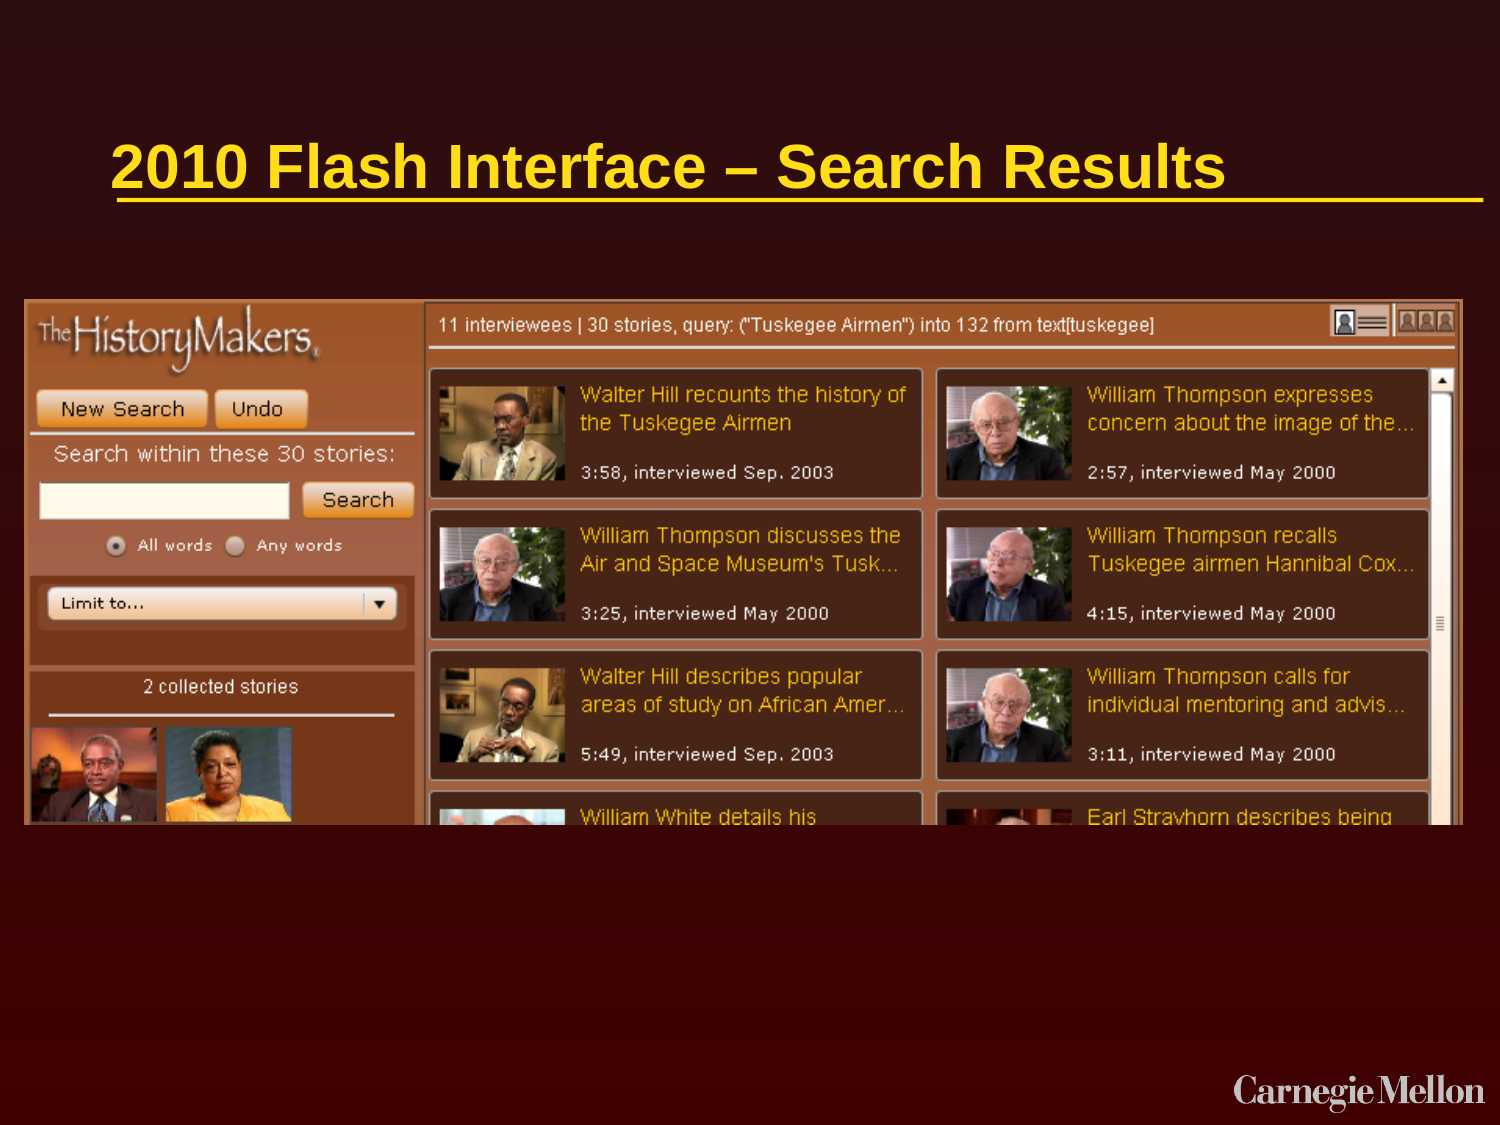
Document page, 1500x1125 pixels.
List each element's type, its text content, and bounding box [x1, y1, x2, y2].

picture [1234, 1074, 1485, 1113]
picture [24, 299, 1463, 826]
title 2010 Flash Interface – Search Results [95, 68, 1476, 258]
